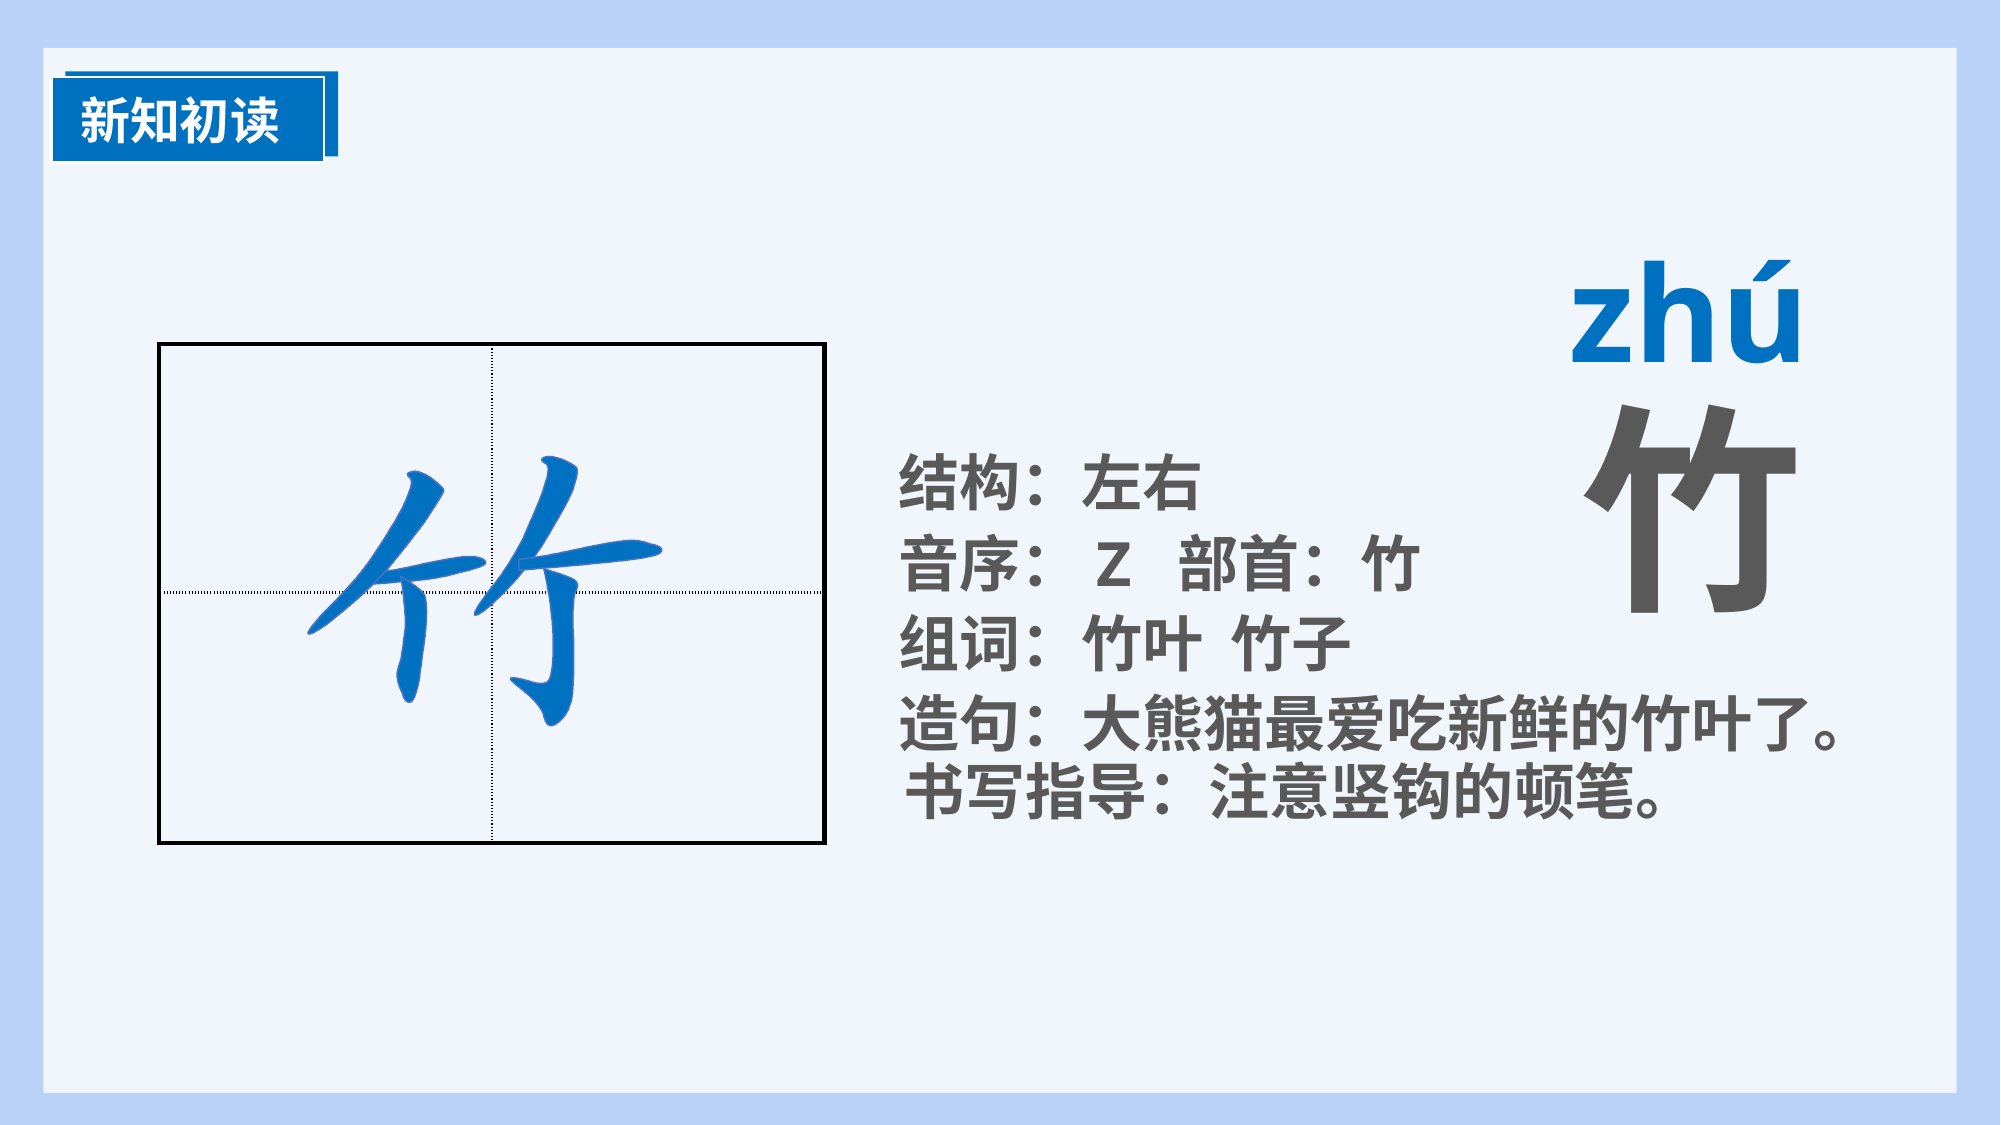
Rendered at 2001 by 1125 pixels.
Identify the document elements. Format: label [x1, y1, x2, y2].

text_box [51, 71, 339, 163]
text_box [42, 47, 1958, 1094]
text_box [510, 568, 578, 726]
table_cell [161, 592, 492, 841]
text_box [883, 221, 1863, 836]
text_box [518, 540, 662, 571]
table_cell [492, 592, 822, 841]
table_header [161, 346, 492, 592]
text_box [308, 471, 444, 634]
table_header [492, 346, 822, 592]
text_box [474, 456, 578, 616]
text_box [397, 576, 427, 703]
text_box [374, 556, 486, 584]
